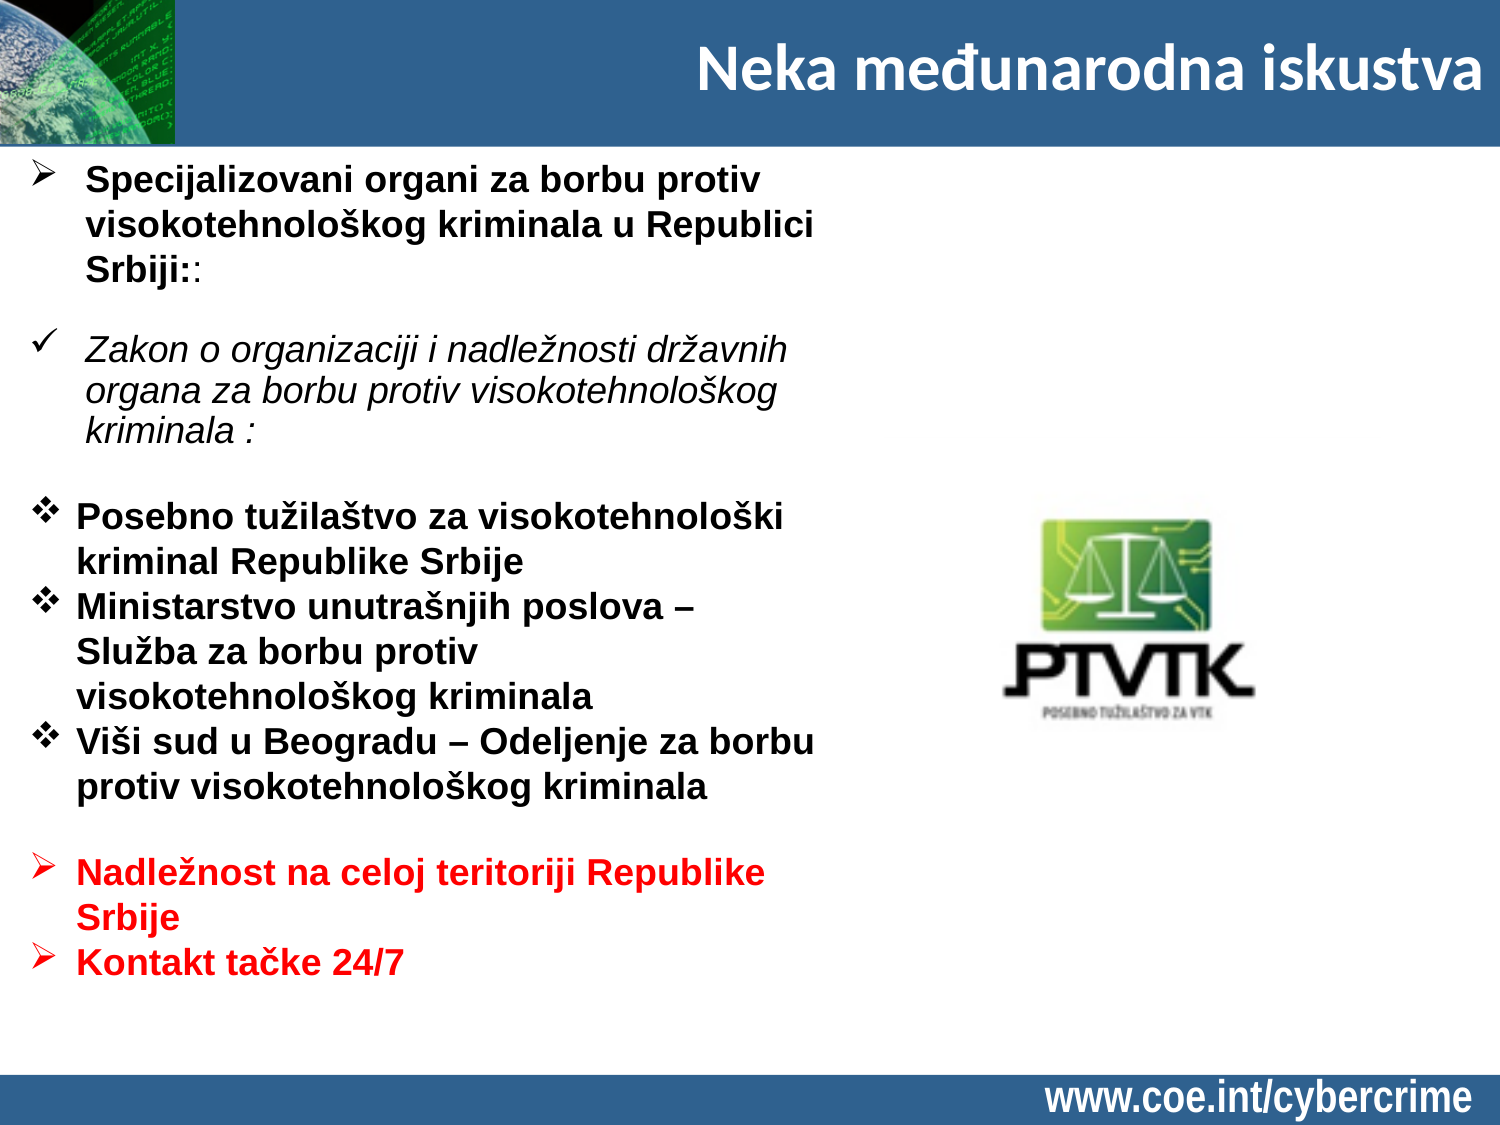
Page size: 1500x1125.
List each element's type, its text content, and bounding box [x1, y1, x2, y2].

text_box Specijalizovani organi za borbu protiv visokotehnološkog kriminala u Republici Srbiji:: Zakon o organizaciji i nadležnosti državnih organa za borbu protiv visokotehnološkog kriminala : Posebno tužilaštvo za visokotehnološki kriminal Republike Srbije Ministarstvo unutrašnjih poslova – Služba za borbu protiv visokotehnološkog kriminala Viši sud u Beogradu – Odeljenje za borbu protiv visokotehnološkog kriminala Nadležnost na celoj teritoriji Republike Srbije Kontakt tačke 24/7 [14, 147, 835, 991]
text_box www.coe.int/cybercrime [1030, 1059, 1500, 1125]
text_box [0, 1073, 1030, 1125]
text_box Neka međunarodna iskustva [178, 0, 1500, 149]
picture [0, 0, 175, 144]
picture [883, 435, 1381, 789]
